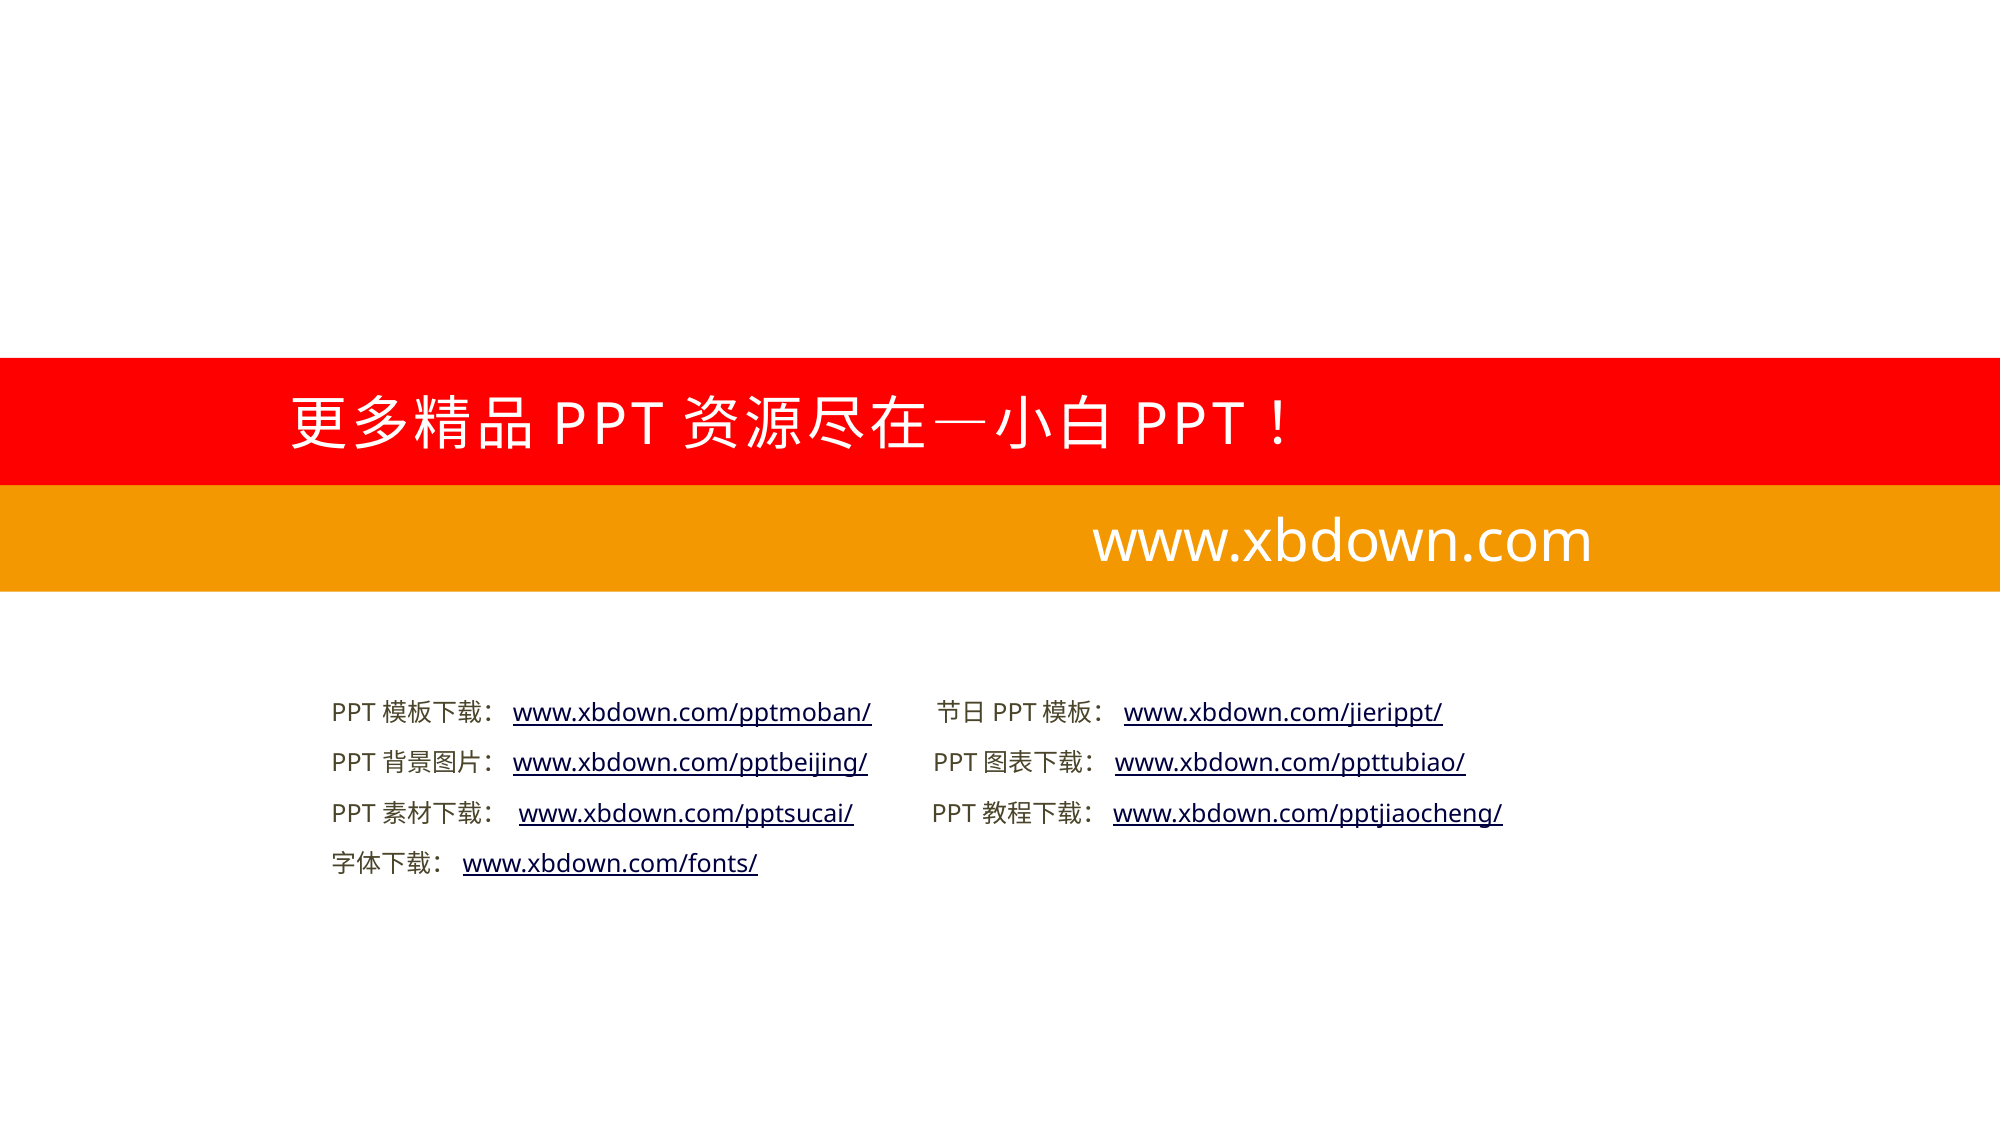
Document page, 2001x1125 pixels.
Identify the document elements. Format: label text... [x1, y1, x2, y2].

text_box www.xbdown.com [0, 487, 2000, 594]
text_box 更多精品PPT资源尽在—小白PPT！ [0, 356, 2000, 487]
text_box PPT模板下载：www.xbdown.com/pptmoban/ 节日PPT模板：www.xbdown.com/jierippt/ PPT背景图片：www.xbdown.com/pptbeijing/ PPT图表下载：www.xbdown.com/ppttubiao/ PPT素材下载： www.xbdown.com/pptsucai/ PPT教程下载：www.xbdown.com/pptjiaocheng/ 字体下载：www.xbdown.com/fonts/ [316, 642, 1688, 920]
